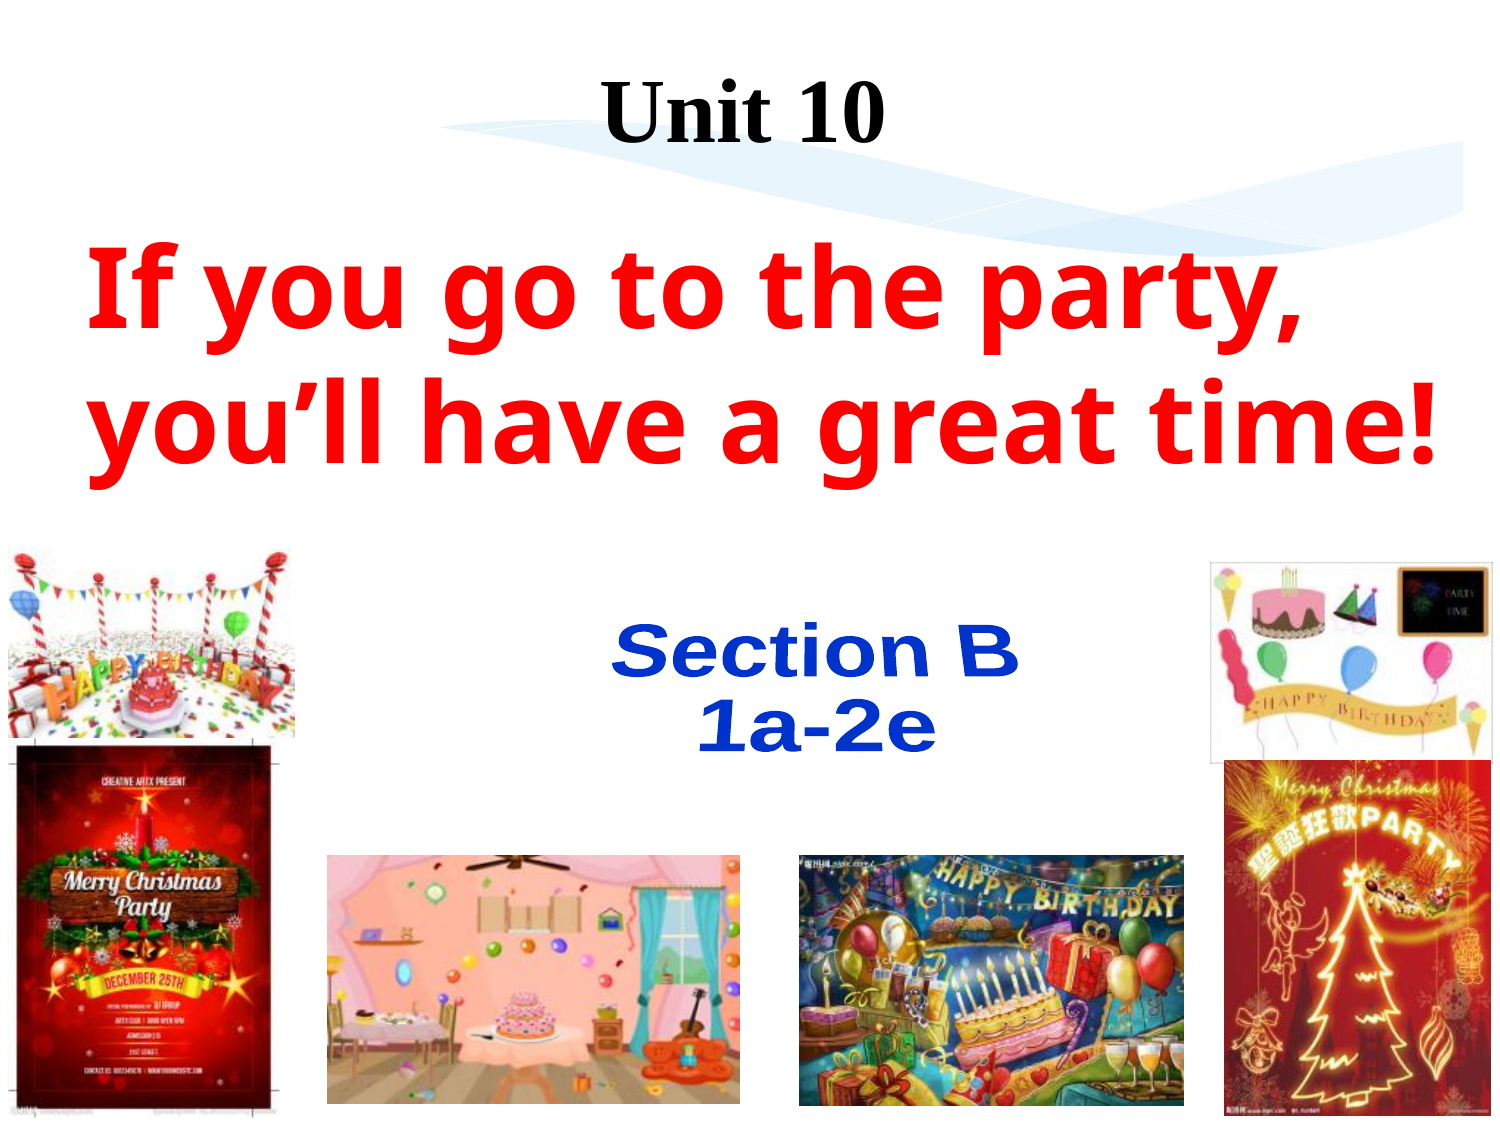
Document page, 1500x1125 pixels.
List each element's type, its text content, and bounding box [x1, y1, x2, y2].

picture [327, 855, 740, 1104]
text_box Unit 10 [584, 43, 903, 168]
text_box If you go to the party, you’ll have a great time! [72, 208, 1456, 494]
picture [799, 855, 1184, 1106]
picture [1210, 562, 1493, 1116]
picture [7, 547, 295, 1118]
